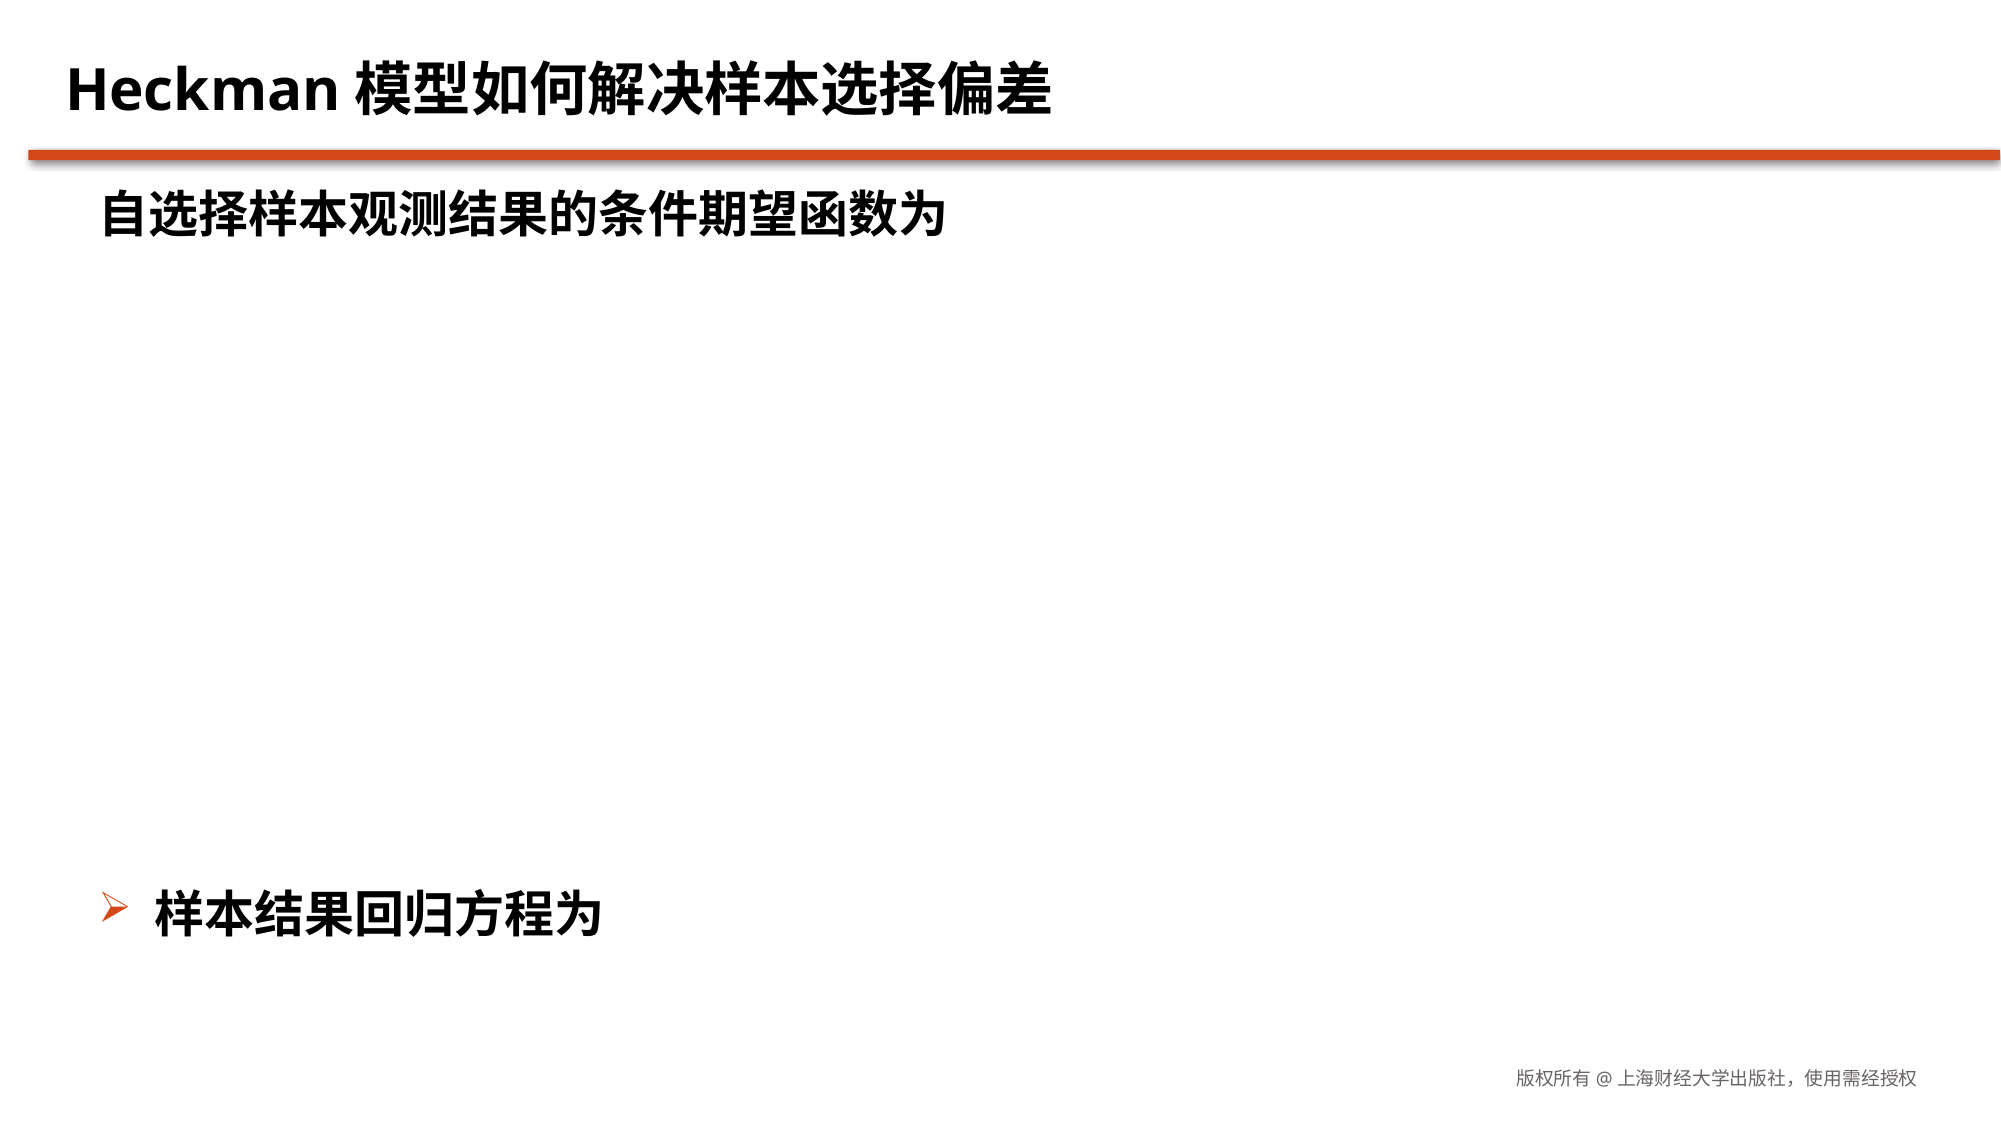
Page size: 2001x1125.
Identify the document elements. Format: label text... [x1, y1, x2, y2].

title Heckman模型如何解决样本选择偏差 [50, 50, 1825, 138]
footer 版权所有@上海财经大学出版社，使用需经授权 [1483, 1046, 1950, 1109]
text_box [48, 242, 1125, 986]
